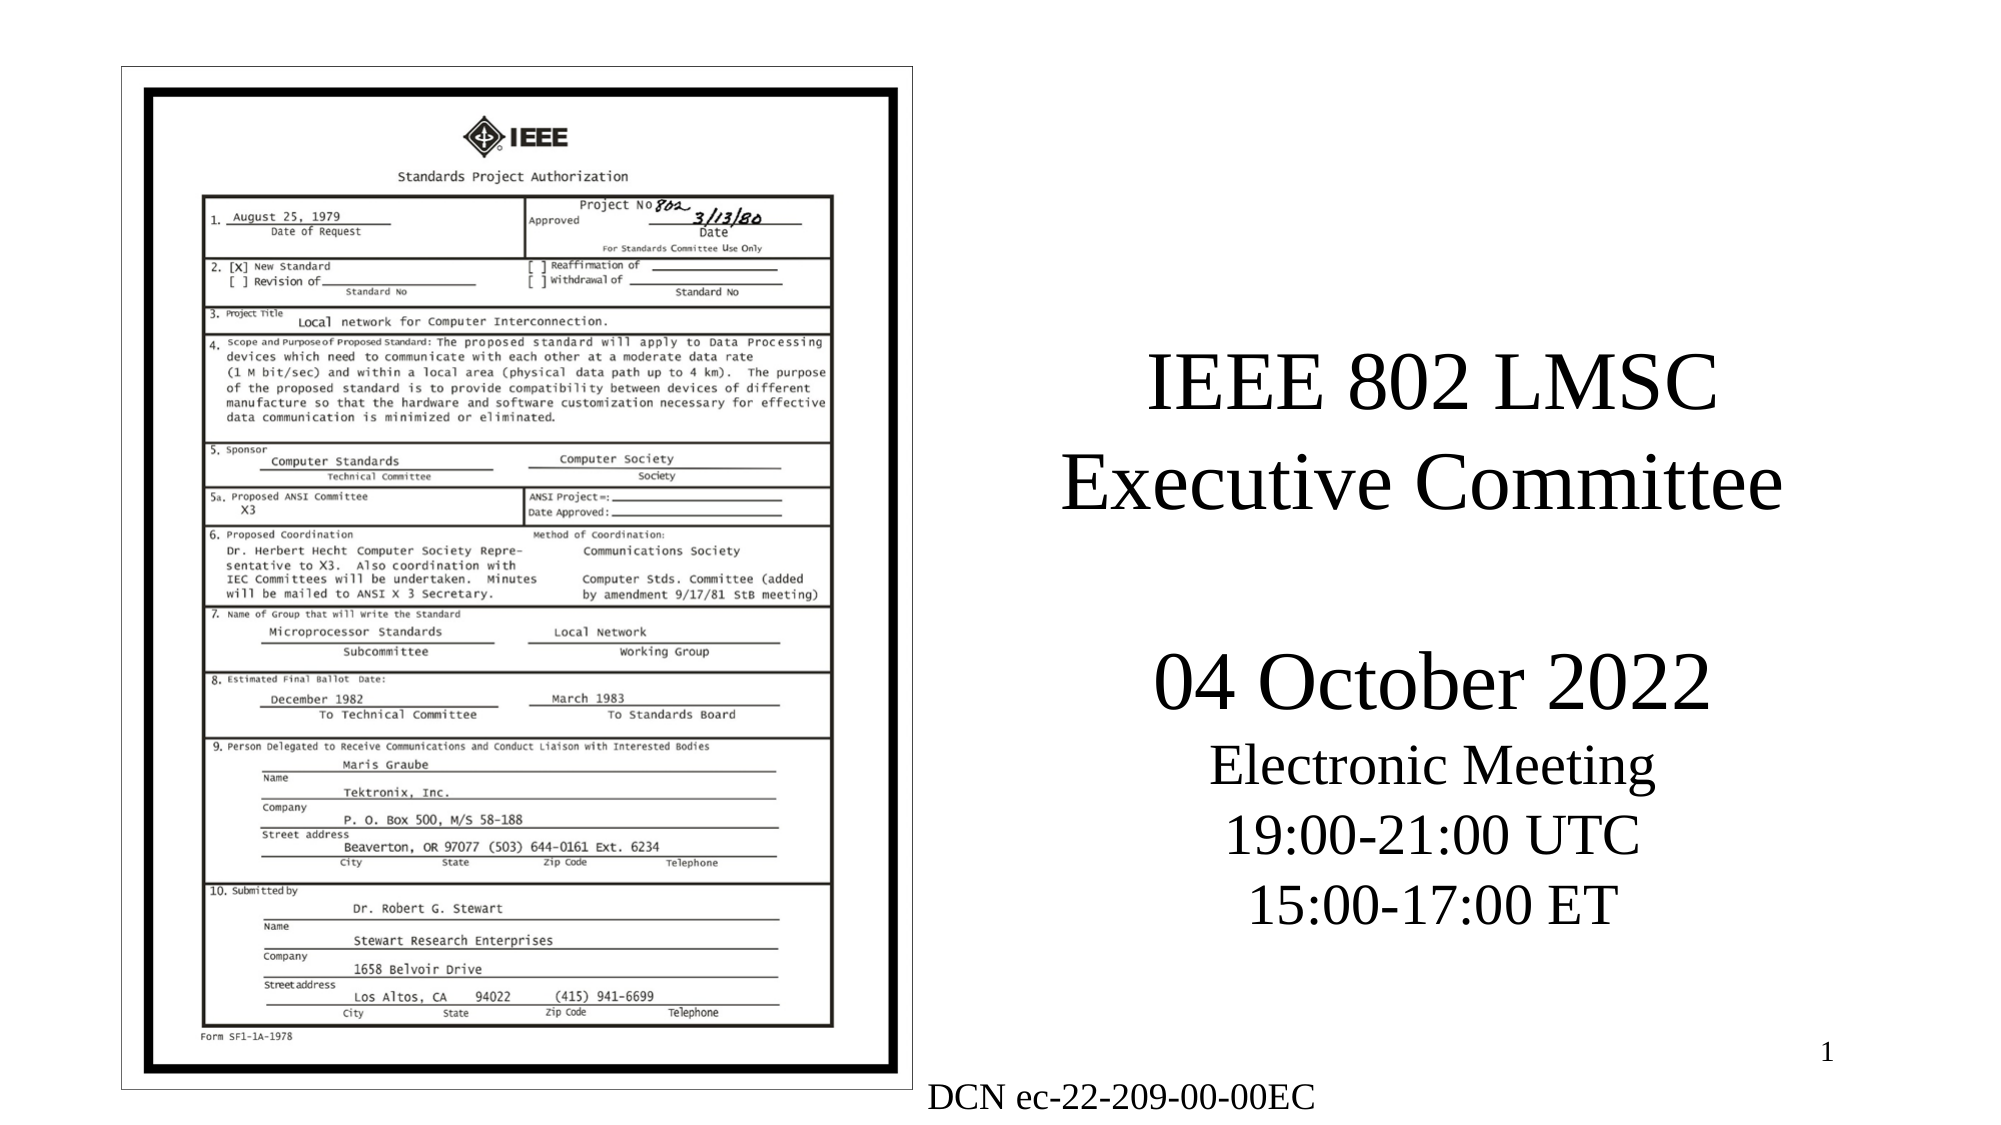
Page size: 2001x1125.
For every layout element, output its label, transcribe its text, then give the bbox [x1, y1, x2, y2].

text_box DCN ec-22-209-00-00EC [912, 1064, 1780, 1125]
picture [121, 66, 913, 1090]
slide_number 1 [1433, 1024, 1851, 1101]
title IEEE 802 LMSC Executive Committee 04 October 2022 Electronic Meeting 19:00-21:00 UTC 15:00-17:00 ET [999, 637, 1867, 826]
